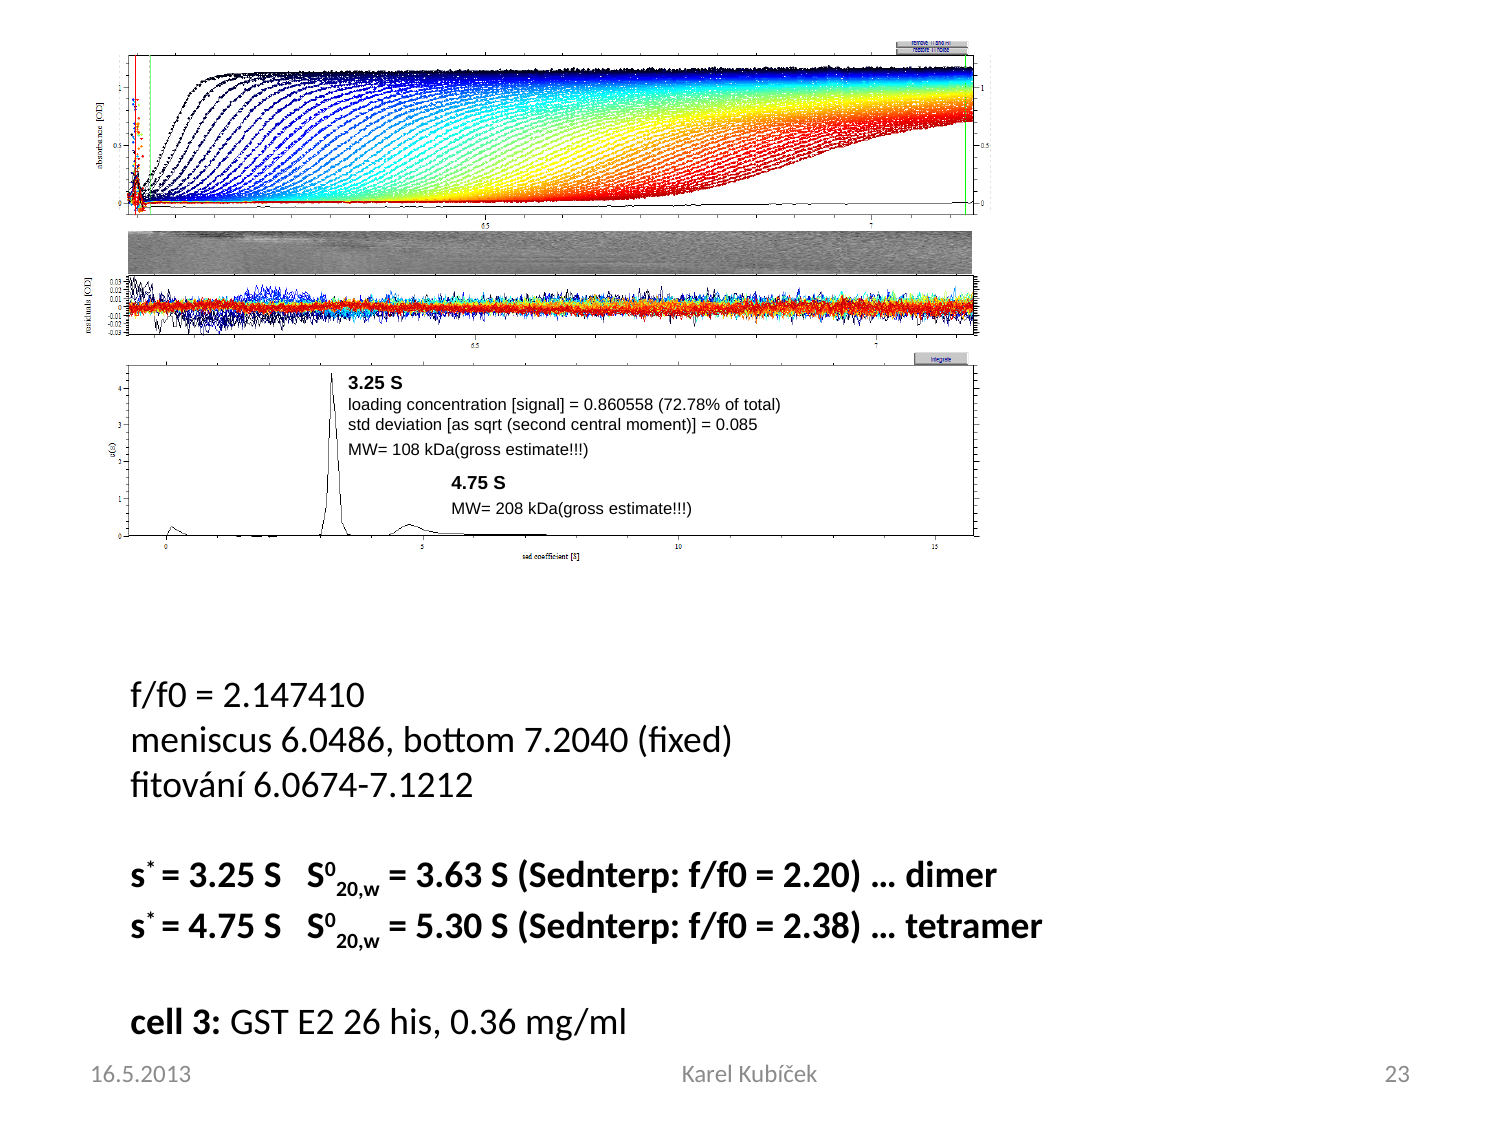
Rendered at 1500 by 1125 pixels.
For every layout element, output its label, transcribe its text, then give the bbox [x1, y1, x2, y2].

text_box f/f0 = 2.147410 meniscus 6.0486, bottom 7.2040 (fixed) fitování 6.0674-7.1212 s* = 3.25 S S020,w = 3.63 S (Sednterp: f/f0 = 2.20) … dimer s* = 4.75 S S020,w = 5.30 S (Sednterp: f/f0 = 2.38) … tetramer cell 3: GST E2 26 his, 0.36 mg/ml [115, 662, 1285, 1050]
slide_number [75, 1042, 425, 1103]
slide_number 23 [1074, 1042, 1425, 1103]
text_box 4.75 S MW= 208 kDa(gross estimate!!!) [451, 470, 1086, 623]
picture [58, 28, 997, 562]
footer Karel Kubíček [512, 1042, 988, 1103]
